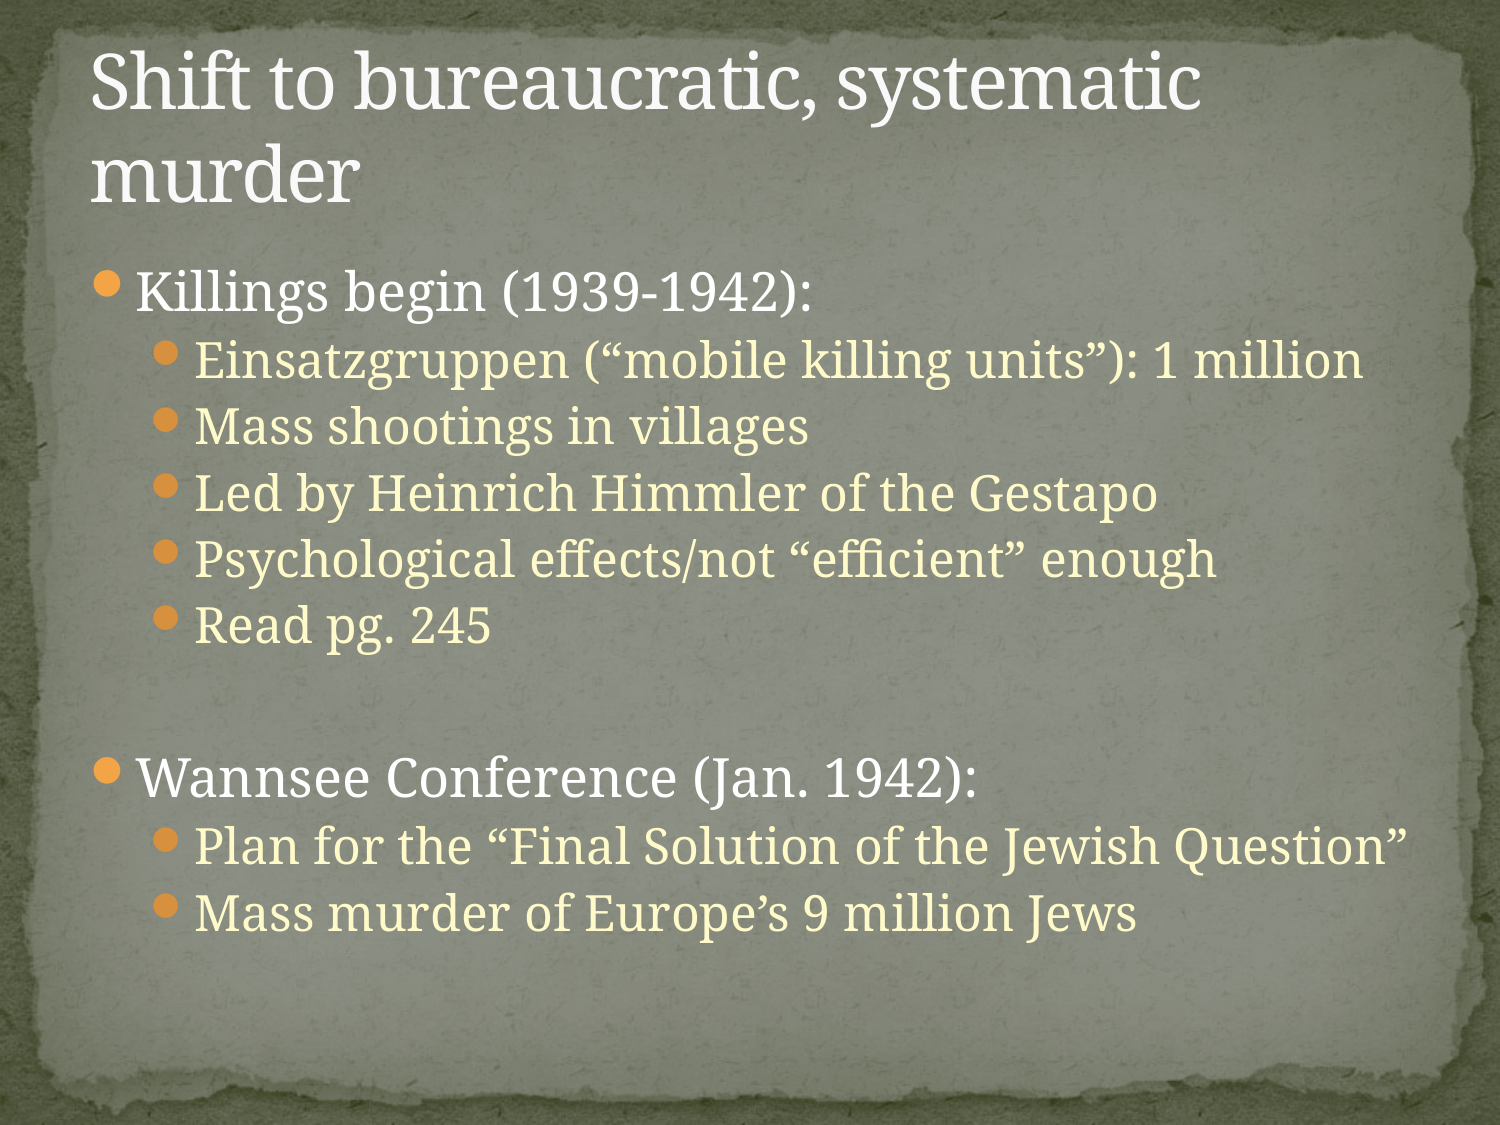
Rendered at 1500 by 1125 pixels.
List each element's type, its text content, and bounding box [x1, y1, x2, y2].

title Shift to bureaucratic, systematic murder [74, 24, 1425, 225]
list Killings begin (1939-1942): Einsatzgruppen (“mobile killing units”): 1 million Mass shootings in villages Led by Heinrich Himmler of the Gestapo Psychological effects/not “efficient” enough Read pg. 245 Wannsee Conference (Jan. 1942): Plan for the “Final Solution of the Jewish Question” Mass murder of Europe’s 9 million Jews [75, 249, 1425, 1000]
